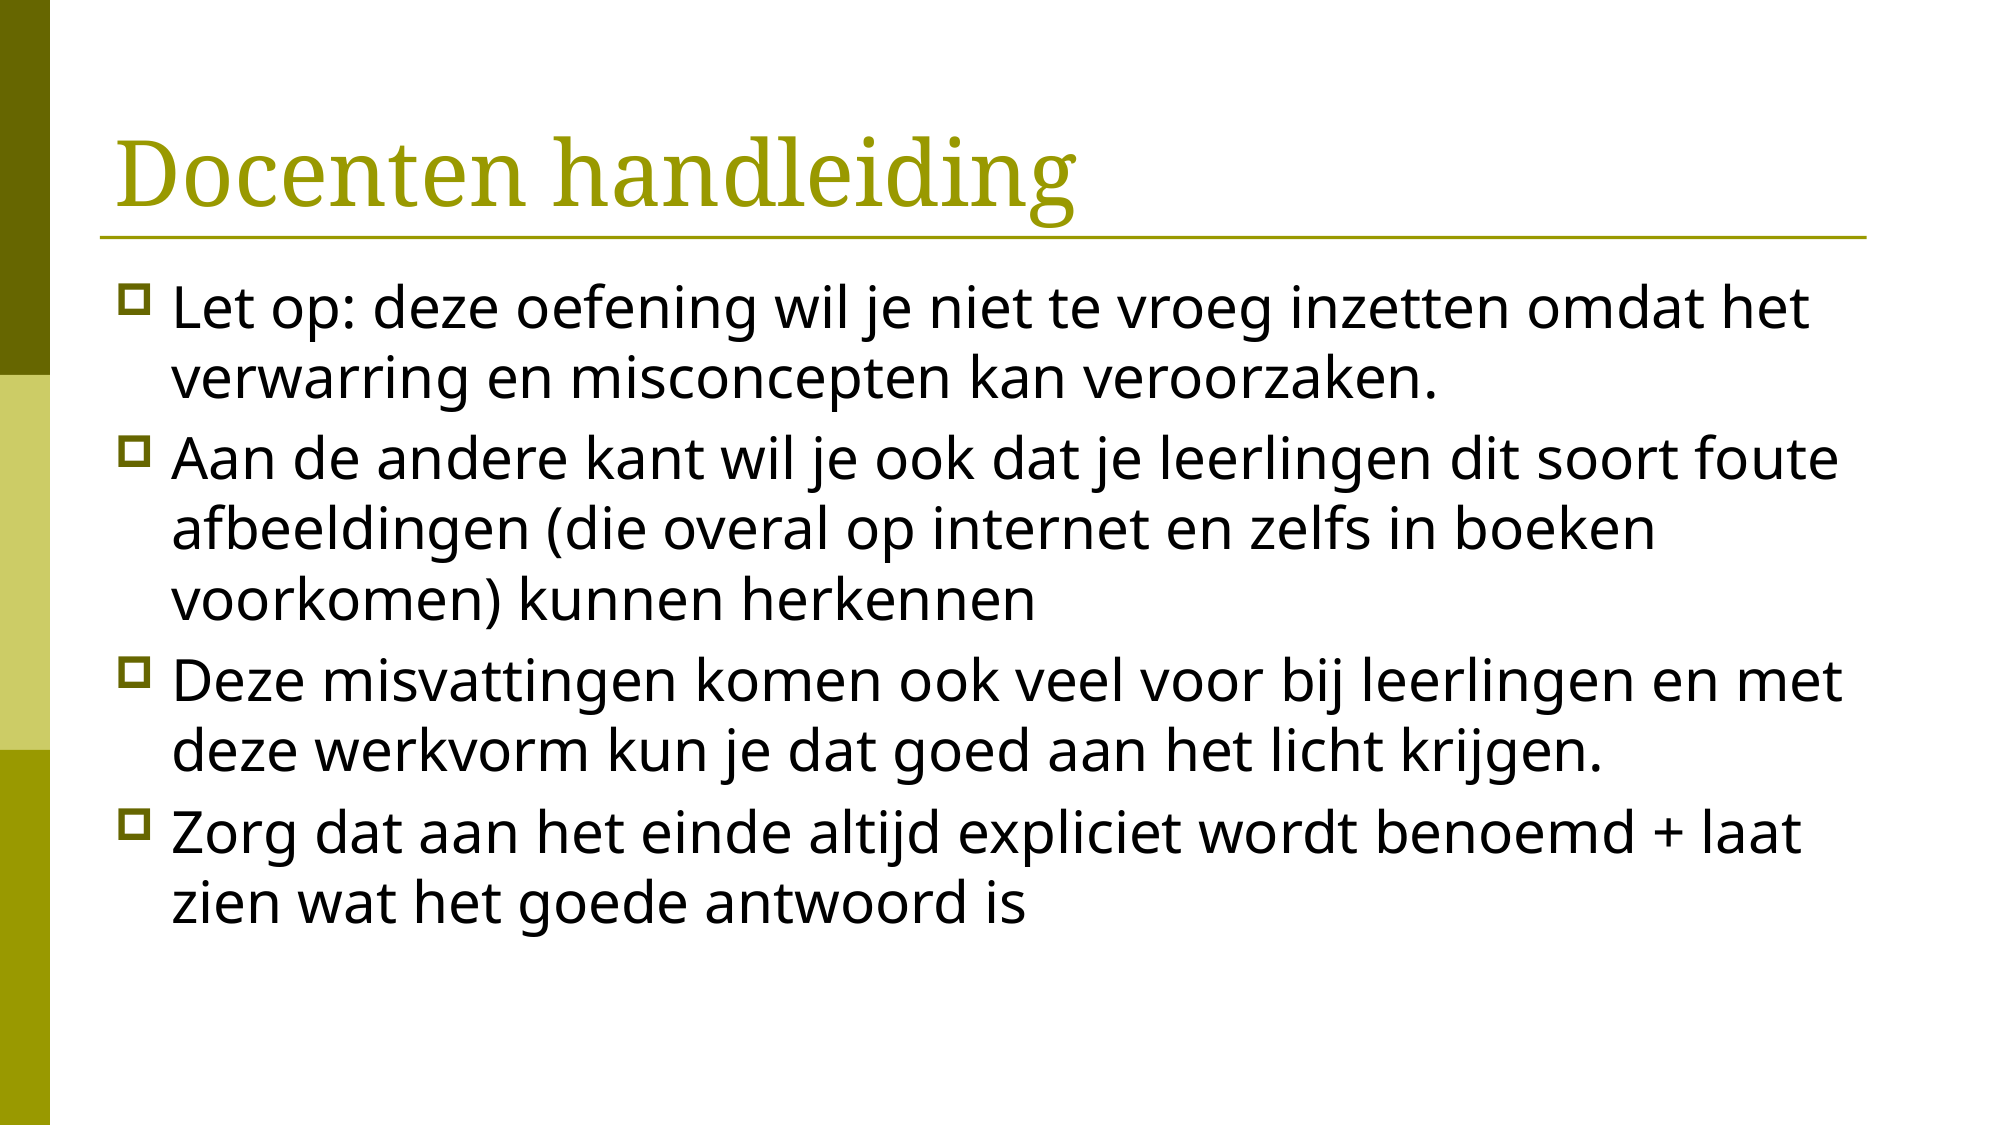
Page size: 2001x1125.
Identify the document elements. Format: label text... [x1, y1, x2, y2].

list Let op: deze oefening wil je niet te vroeg inzetten omdat het verwarring en misconcepten kan veroorzaken. Aan de andere kant wil je ook dat je leerlingen dit soort foute afbeeldingen (die overal op internet en zelfs in boeken voorkomen) kunnen herkennen Deze misvattingen komen ook veel voor bij leerlingen en met deze werkvorm kun je dat goed aan het licht krijgen. Zorg dat aan het einde altijd expliciet wordt benoemd + laat zien wat het goede antwoord is [99, 262, 1900, 1006]
title Docenten handleiding [99, 45, 1900, 233]
